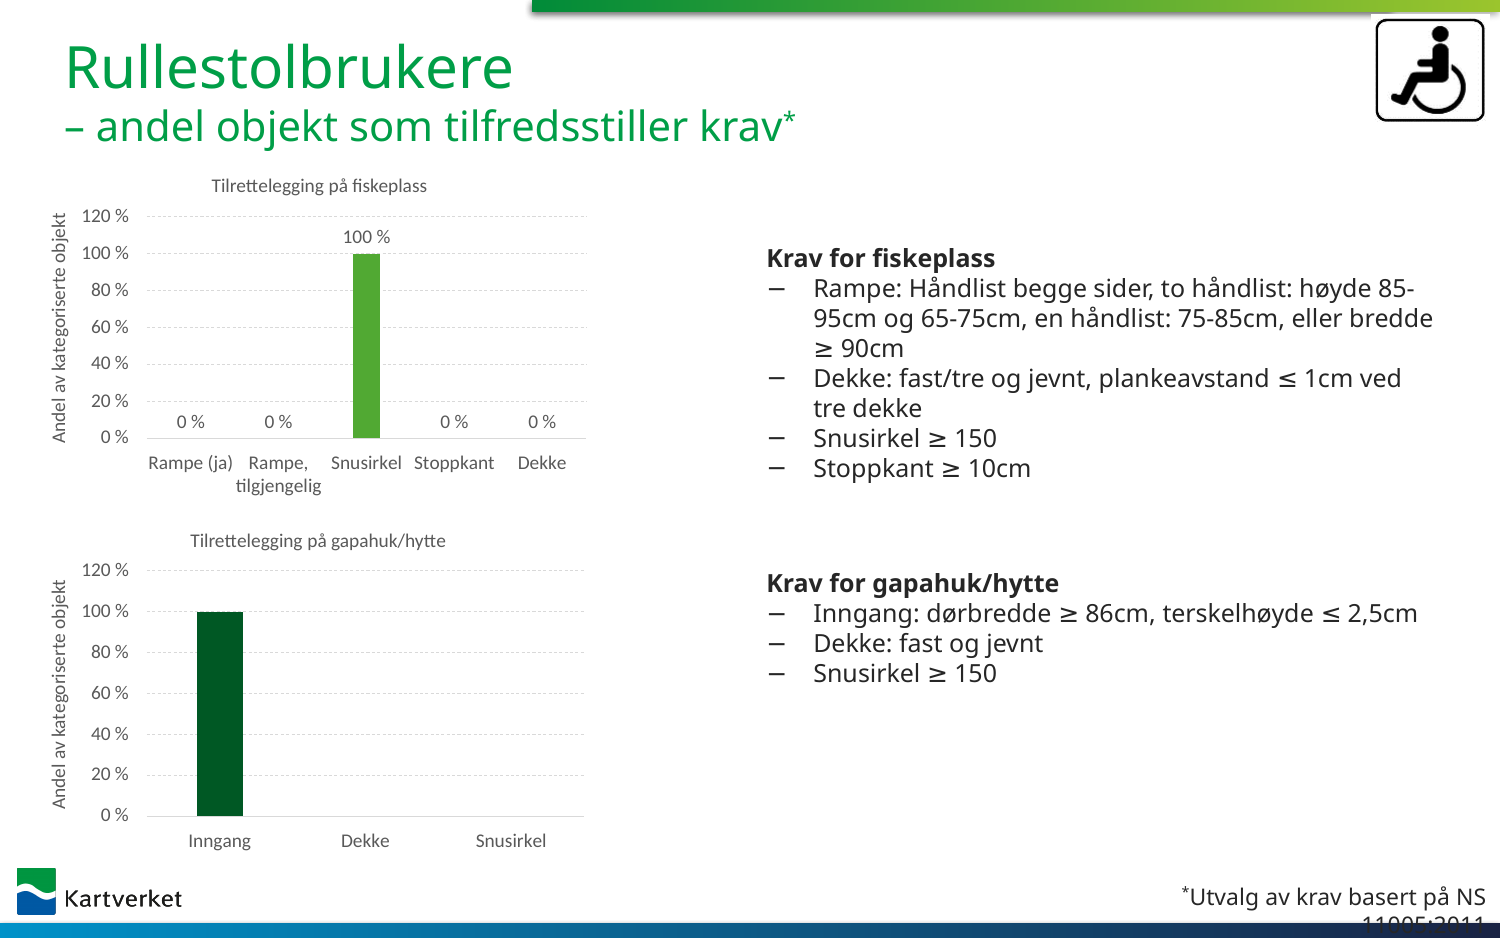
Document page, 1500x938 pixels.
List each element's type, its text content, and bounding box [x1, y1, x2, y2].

picture [1371, 13, 1491, 127]
text_box Rullestolbrukere – andel objekt som tilfredsstiller krav* [49, 29, 1431, 158]
picture [41, 520, 596, 859]
picture [41, 166, 598, 505]
text_box Krav for fiskeplass Rampe: Håndlist begge sider, to håndlist: høyde 85-95cm og 65-75cm, en håndlist: 75-85cm, eller bredde ≥ 90cm Dekke: fast/tre og jevnt, plankeavstand ≤ 1cm ved tre dekke Snusirkel ≥ 150 Stoppkant ≥ 10cm [751, 235, 1452, 490]
text_box *Utvalg av krav basert på NS 11005:2011 [1068, 873, 1500, 938]
text_box Krav for gapahuk/hytte Inngang: dørbredde ≥ 86cm, terskelhøyde ≤ 2,5cm Dekke: fast og jevnt Snusirkel ≥ 150 [751, 560, 1452, 695]
